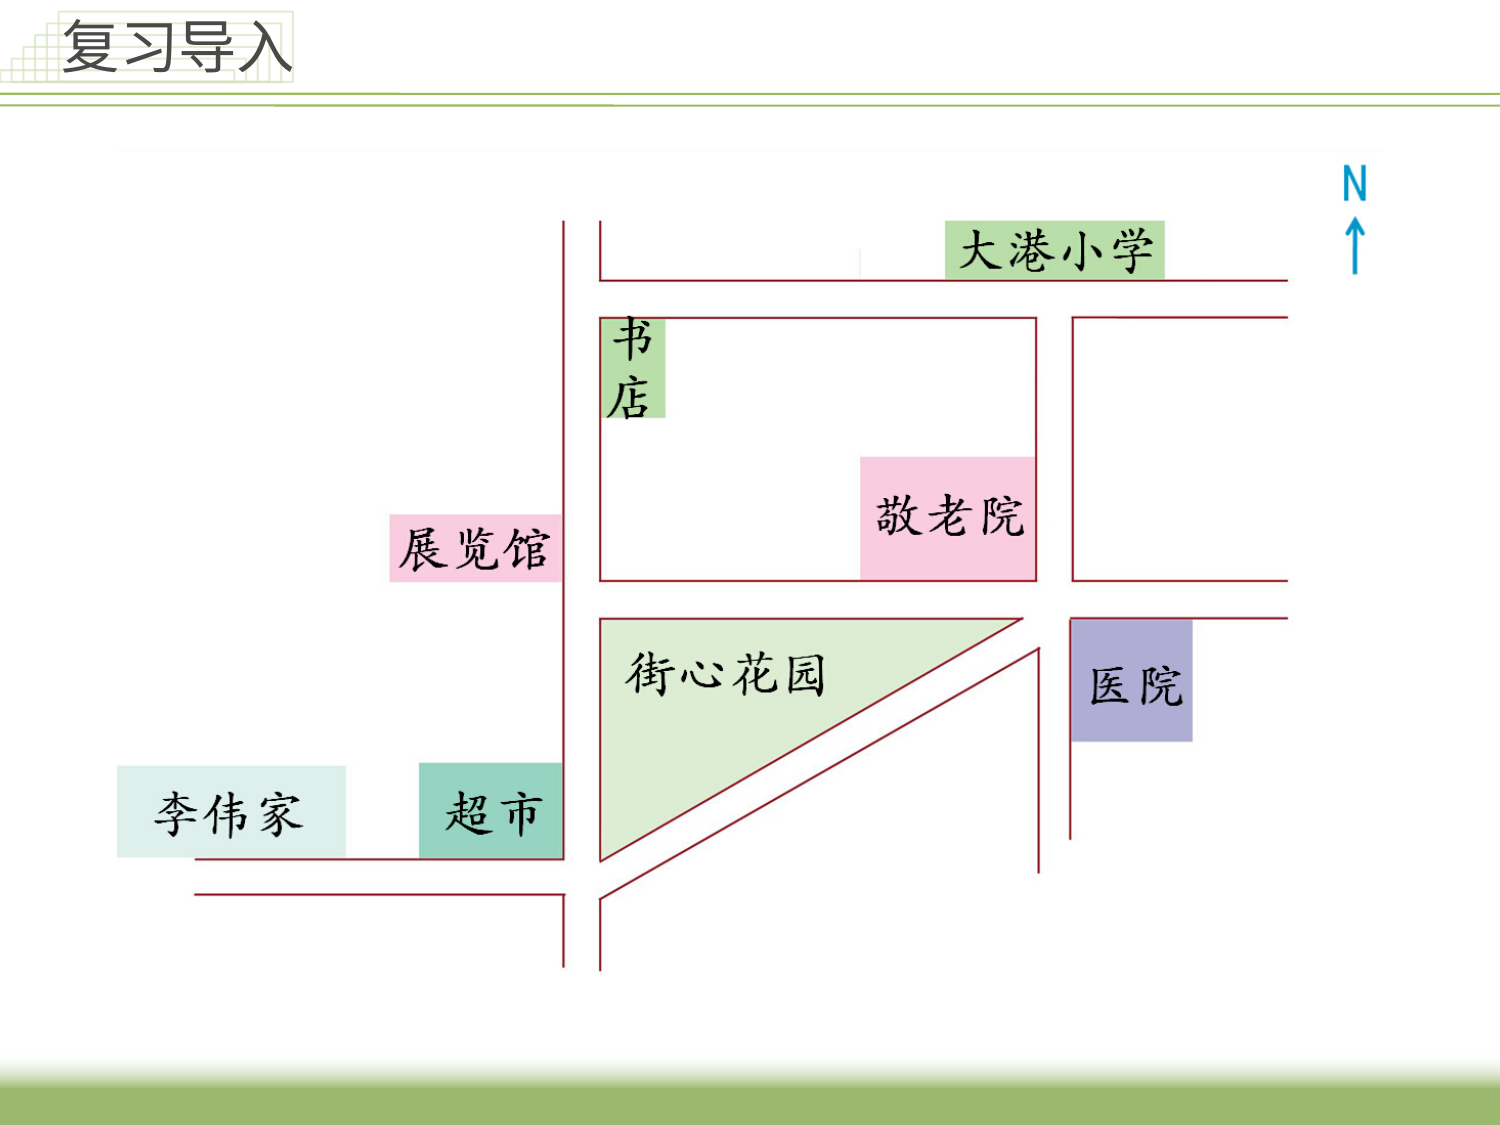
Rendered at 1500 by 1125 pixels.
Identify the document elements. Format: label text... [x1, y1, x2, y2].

list 复习导入 [46, 0, 801, 98]
picture [116, 148, 1383, 976]
